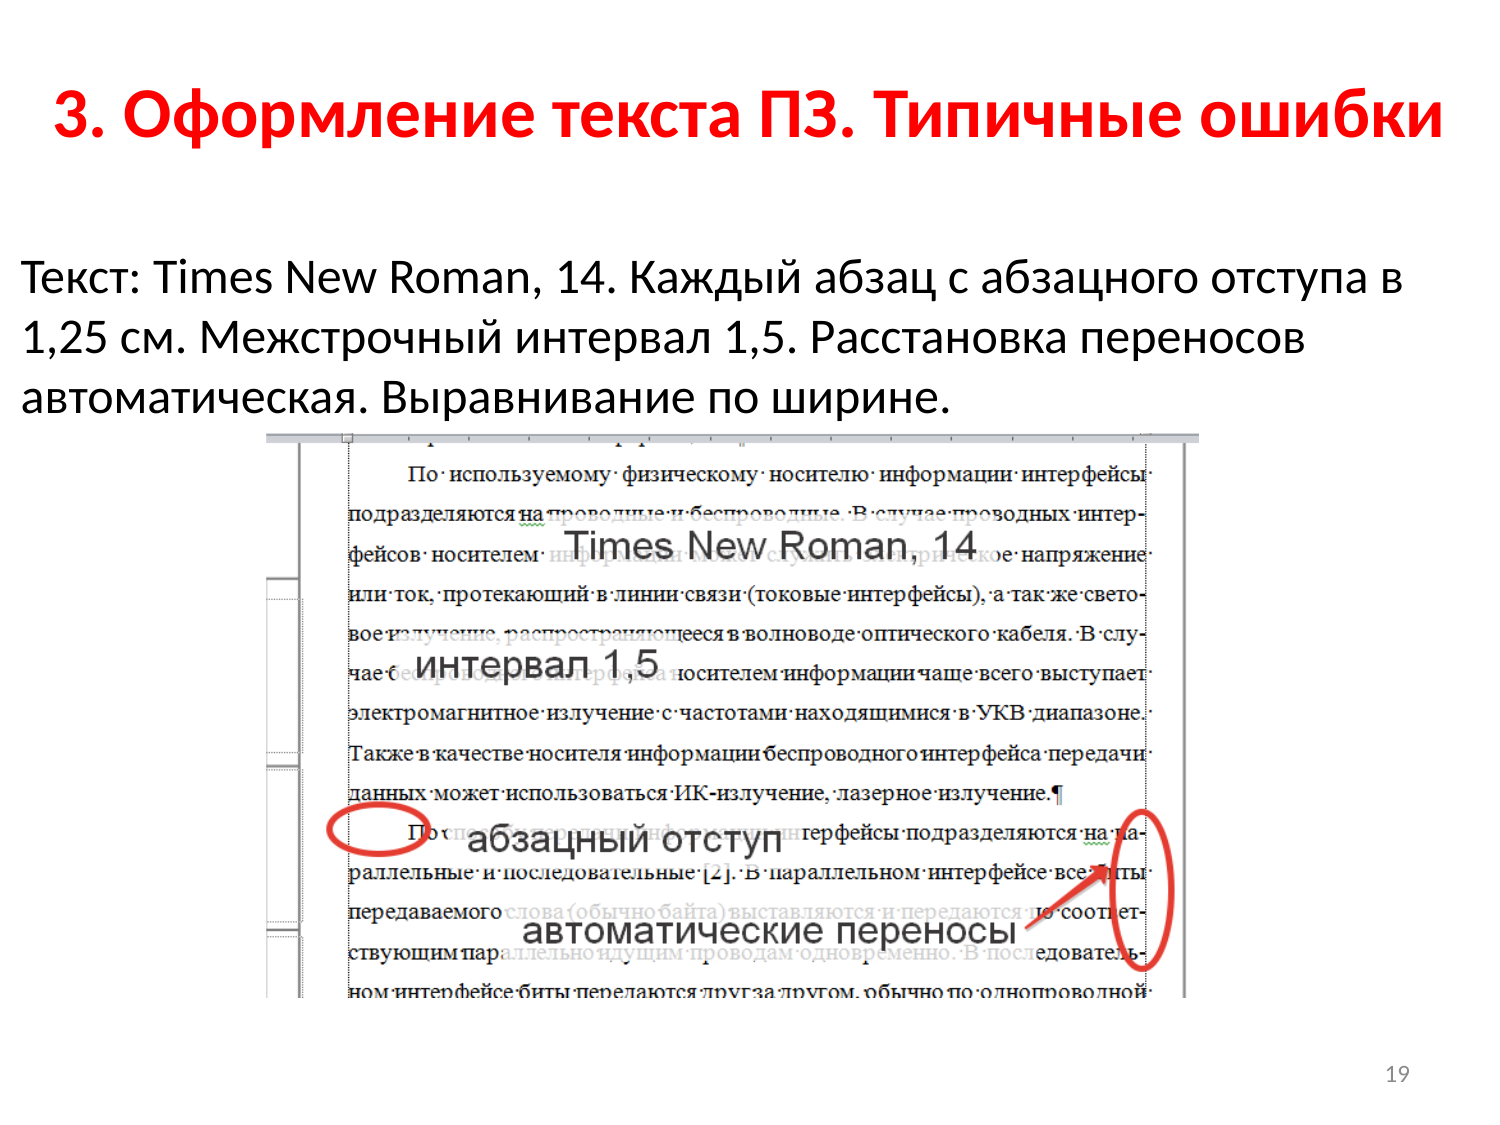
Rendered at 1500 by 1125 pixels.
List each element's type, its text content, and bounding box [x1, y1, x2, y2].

slide_number 19 [1074, 1042, 1425, 1103]
text_box Текст: Times New Roman, 14. Каждый абзац с абзацного отступа в 1,25 см. Межстрочный интервал 1,5. Расстановка переносов автоматическая. Выравнивание по ширине. [5, 235, 1495, 431]
title 3. Оформление текста ПЗ. Типичные ошибки [0, 33, 1500, 185]
picture [265, 432, 1200, 998]
